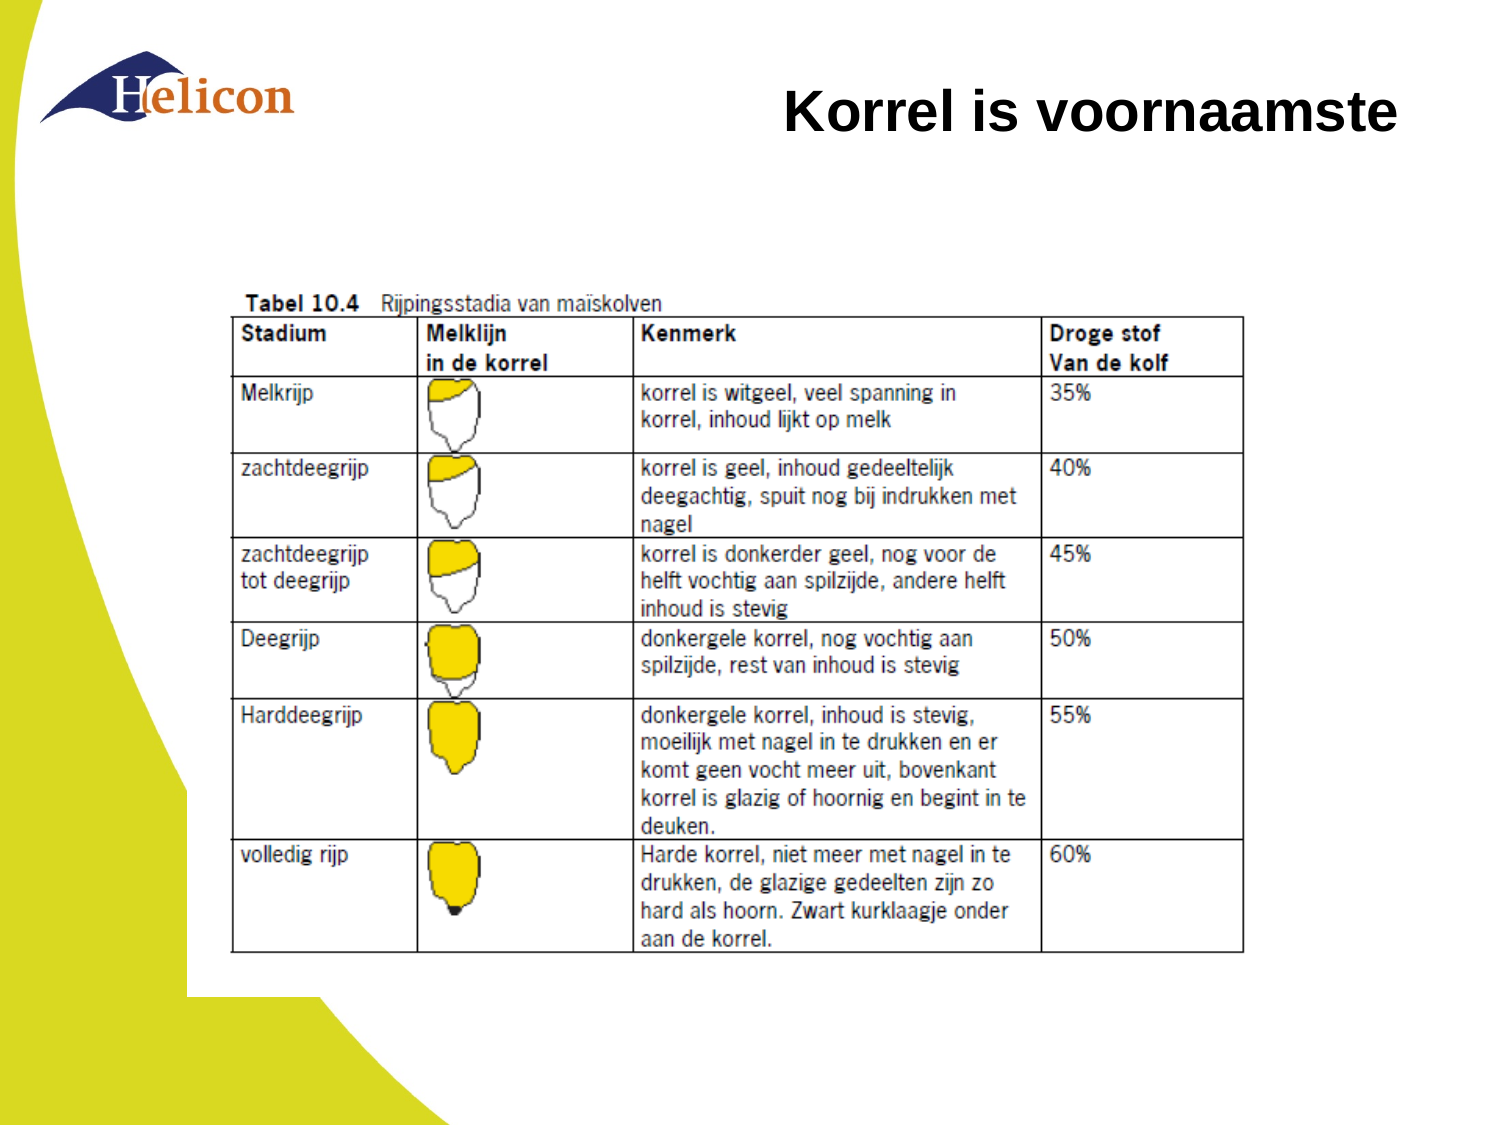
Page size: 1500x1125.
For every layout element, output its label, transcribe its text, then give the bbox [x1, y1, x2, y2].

title Korrel is voornaamste [324, 54, 1415, 161]
picture [0, 0, 1500, 1125]
